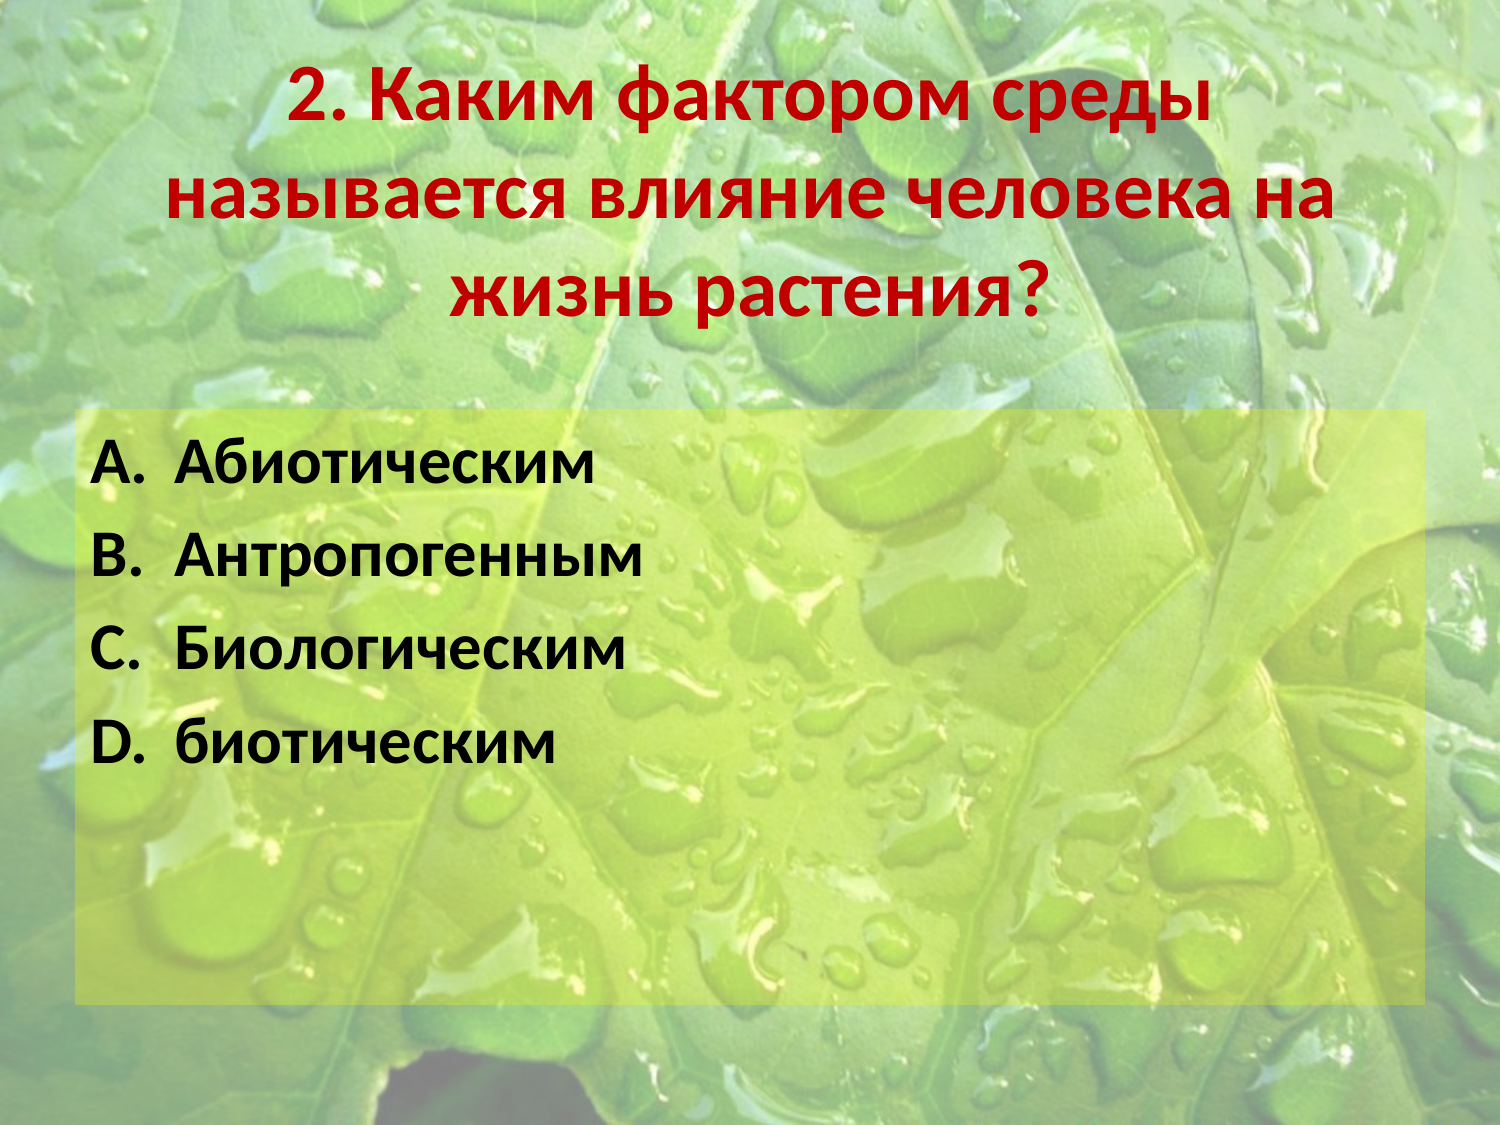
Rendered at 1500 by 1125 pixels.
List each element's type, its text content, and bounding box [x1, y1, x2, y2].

list Абиотическим Антропогенным Биологическим биотическим [75, 408, 1425, 1005]
title 2. Каким фактором среды называется влияние человека на жизнь растения? [76, 30, 1427, 341]
